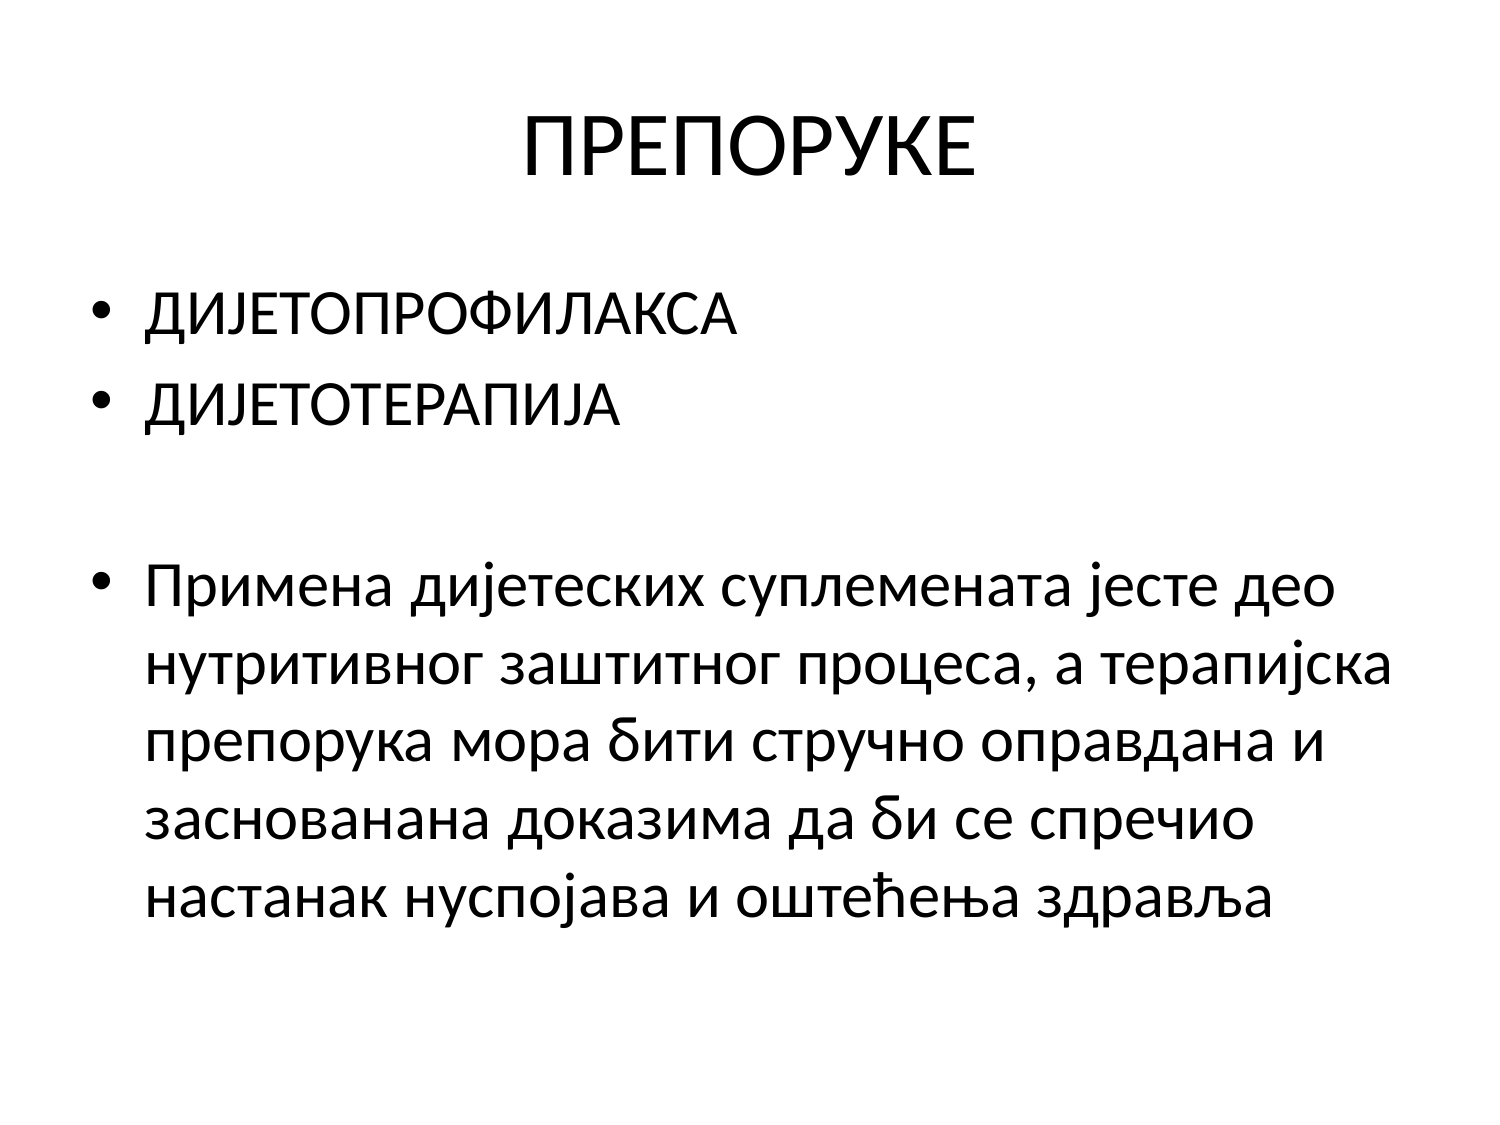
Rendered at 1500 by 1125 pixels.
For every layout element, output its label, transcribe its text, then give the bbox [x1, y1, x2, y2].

list ДИЈЕТОПРОФИЛАКСА ДИЈЕТОТЕРАПИЈА Примена дијетеских суплемената јесте део нутритивног заштитног процеса, а терапијска препорука мора бити стручно оправдана и заснованана доказима да би се спречио настанак нуспојава и оштећења здравља [75, 262, 1425, 1005]
title ПРЕПОРУКЕ [75, 45, 1425, 233]
